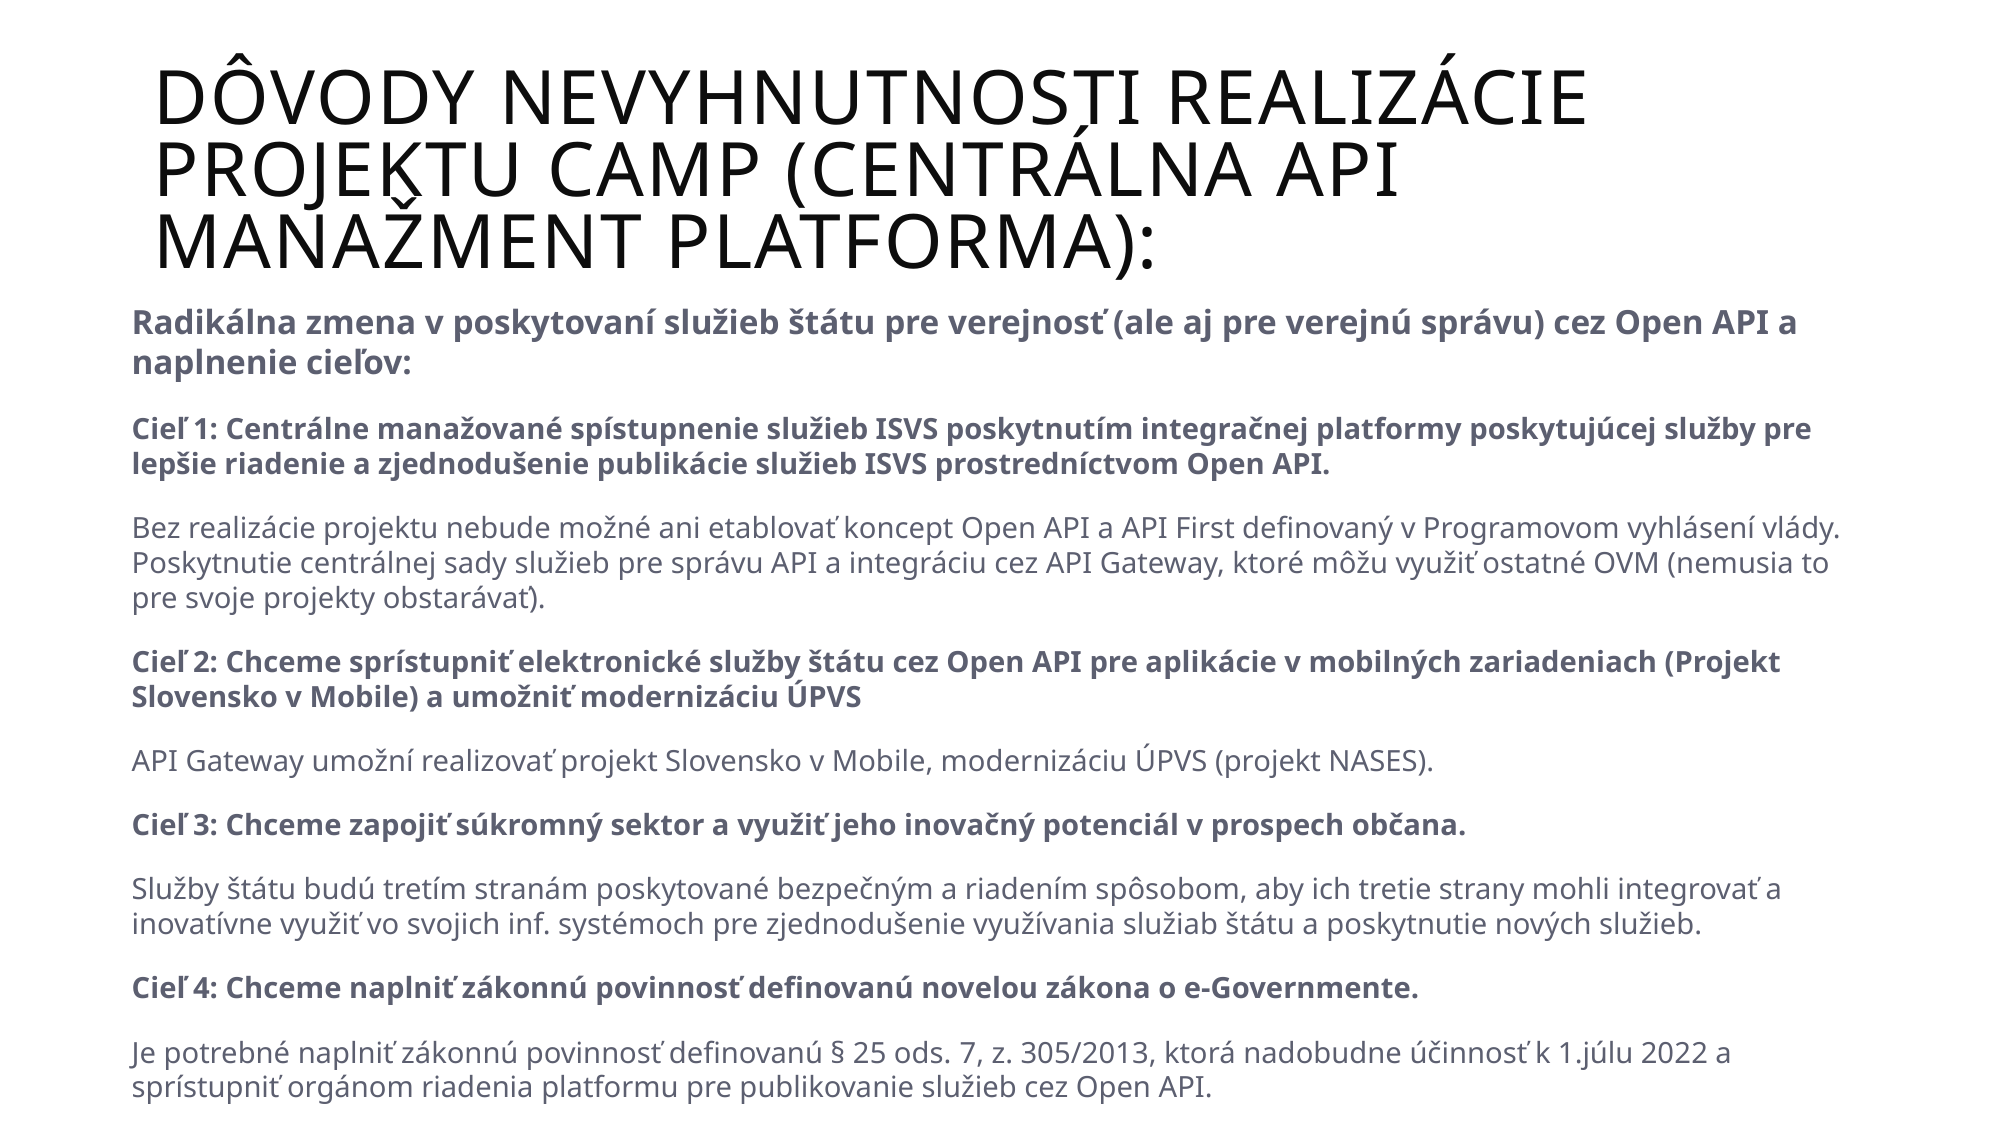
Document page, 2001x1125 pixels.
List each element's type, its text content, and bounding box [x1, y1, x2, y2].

list Radikálna zmena v poskytovaní služieb štátu pre verejnosť (ale aj pre verejnú správu) cez Open API a naplnenie cieľov: Cieľ 1: Centrálne manažované spístupnenie služieb ISVS poskytnutím integračnej platformy poskytujúcej služby pre lepšie riadenie a zjednodušenie publikácie služieb ISVS prostredníctvom Open API. Bez realizácie projektu nebude možné ani etablovať koncept Open API a API First definovaný v Programovom vyhlásení vlády. Poskytnutie centrálnej sady služieb pre správu API a integráciu cez API Gateway, ktoré môžu využiť ostatné OVM (nemusia to pre svoje projekty obstarávať). Cieľ 2: Chceme sprístupniť elektronické služby štátu cez Open API pre aplikácie v mobilných zariadeniach (Projekt Slovensko v Mobile) a umožniť modernizáciu ÚPVS API Gateway umožní realizovať projekt Slovensko v Mobile, modernizáciu ÚPVS (projekt NASES). Cieľ 3: Chceme zapojiť súkromný sektor a využiť jeho inovačný potenciál v prospech občana. Služby štátu budú tretím stranám poskytované bezpečným a riadením spôsobom, aby ich tretie strany mohli integrovať a inovatívne využiť vo svojich inf. systémoch pre zjednodušenie využívania služiab štátu a poskytnutie nových služieb. Cieľ 4: Chceme naplniť zákonnú povinnosť definovanú novelou zákona o e-Governmente. Je potrebné naplniť zákonnú povinnosť definovanú § 25 ods. 7, z. 305/2013, ktorá nadobudne účinnosť k 1.júlu 2022 a sprístupniť orgánom riadenia platformu pre publikovanie služieb cez Open API. [116, 293, 1889, 1010]
title Dôvody nevyhnutnosti realizácie projektu CAMP (Centrálna API Manažment Platforma): [139, 59, 1865, 145]
